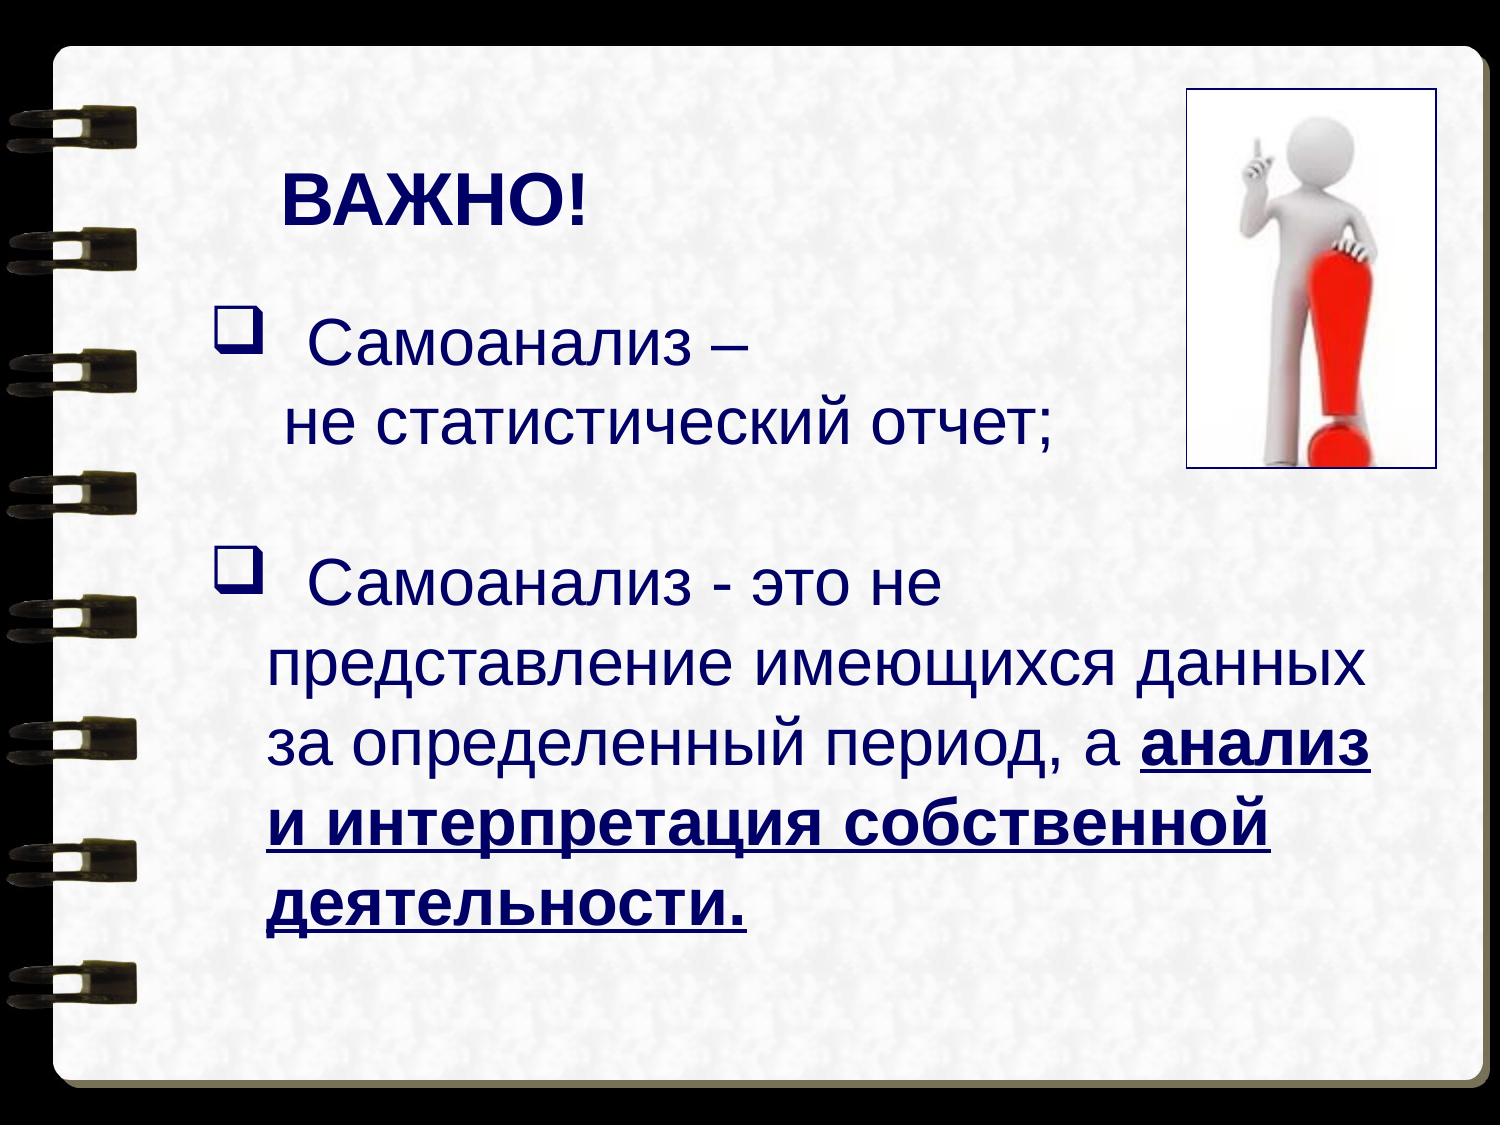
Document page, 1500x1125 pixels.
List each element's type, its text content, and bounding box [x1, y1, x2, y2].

picture [0, 0, 1500, 1125]
title ВАЖНО! [265, 101, 1181, 290]
list Самоанализ – не статистический отчет; Самоанализ - это не представление имеющихся данных за определенный период, а анализ и интерпретация собственной деятельности. [194, 290, 1415, 1069]
